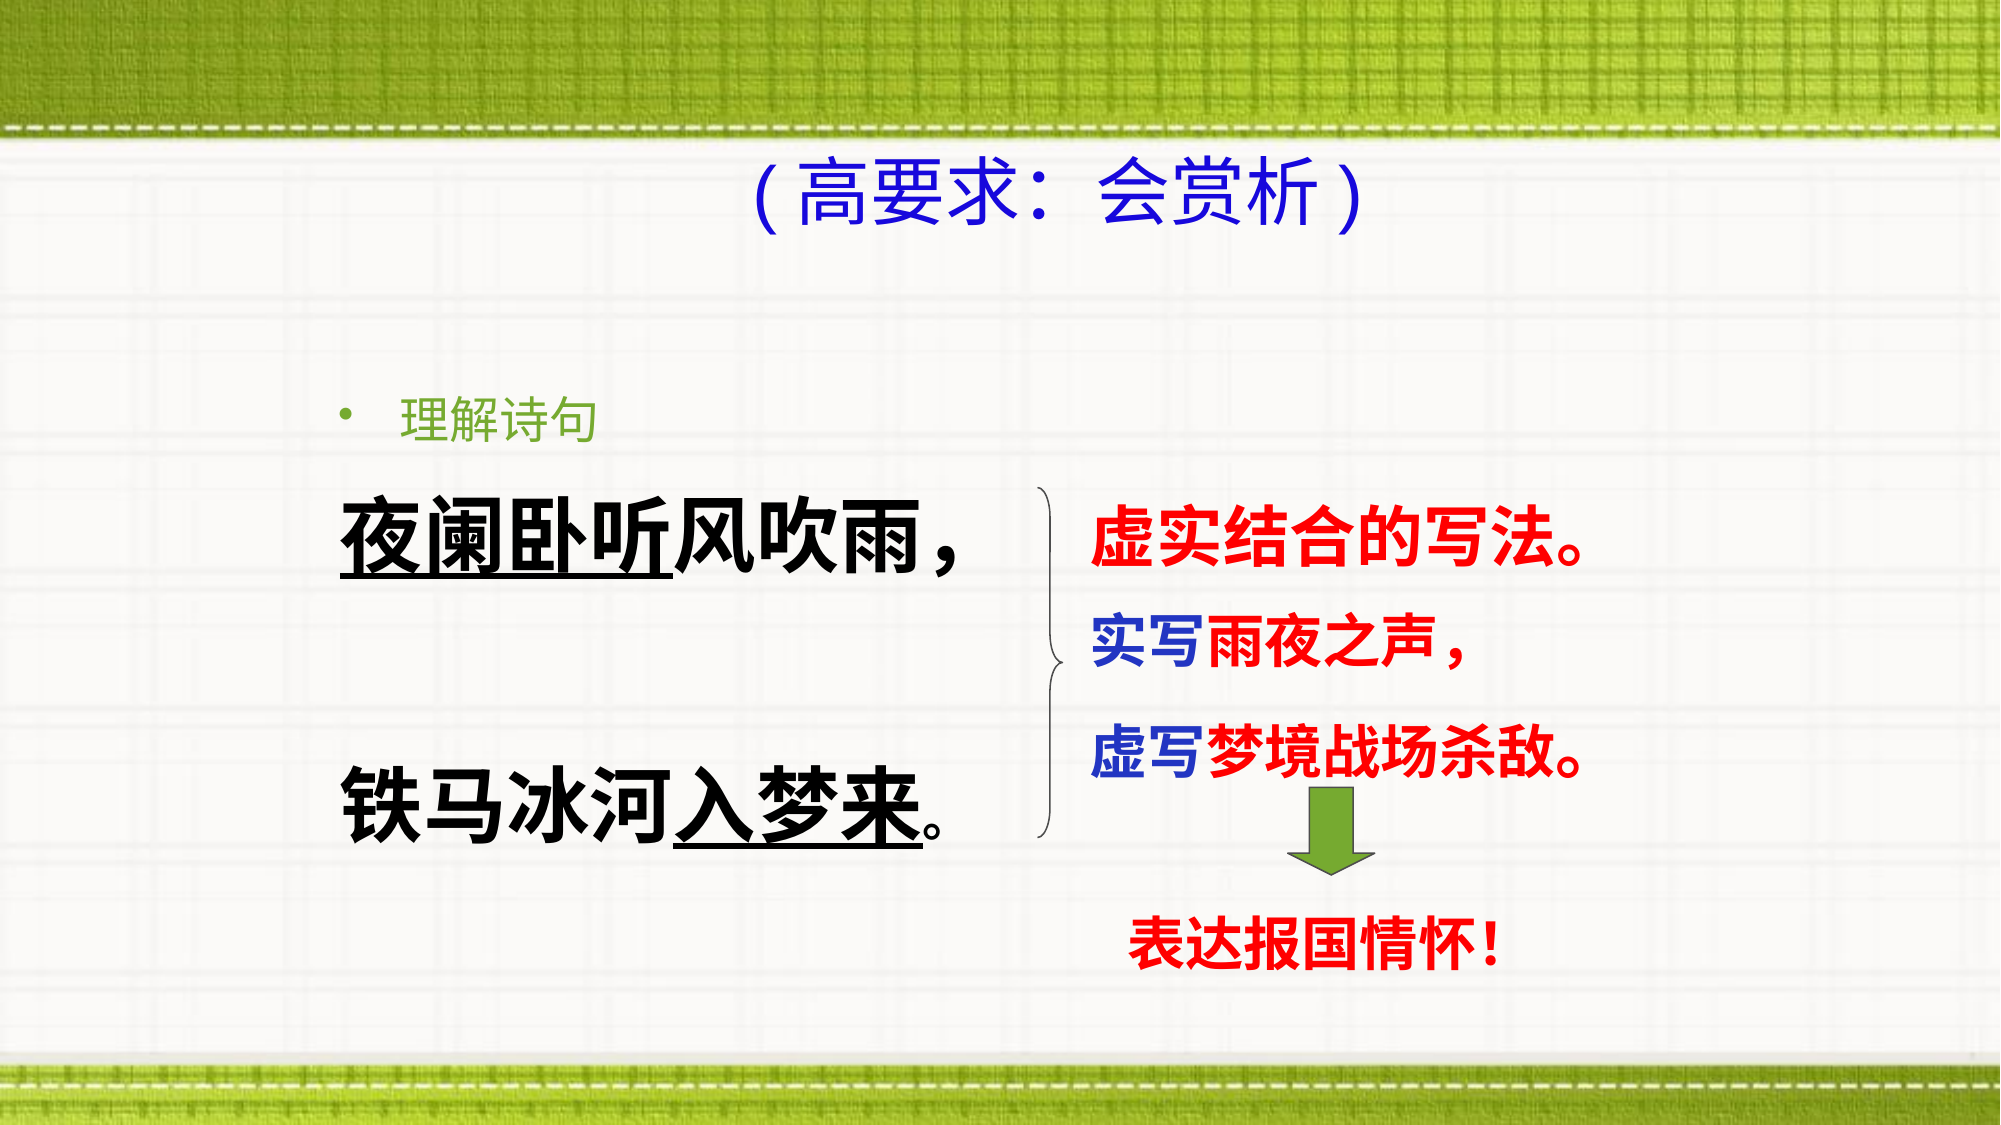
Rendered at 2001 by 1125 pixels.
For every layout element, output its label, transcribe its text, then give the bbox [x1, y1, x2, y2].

list 理解诗句 夜阑卧听风吹雨， 铁马冰河入梦来。 [324, 375, 1313, 975]
text_box (高要求：会赏析) [737, 137, 1450, 370]
picture [0, 0, 2000, 1125]
text_box [1287, 787, 1375, 875]
text_box 虚实结合的写法。 实写雨夜之声， 虚写梦境战场杀敌。 [1074, 487, 1613, 908]
text_box [1037, 487, 1063, 838]
text_box 表达报国情怀！ [1112, 900, 1563, 985]
